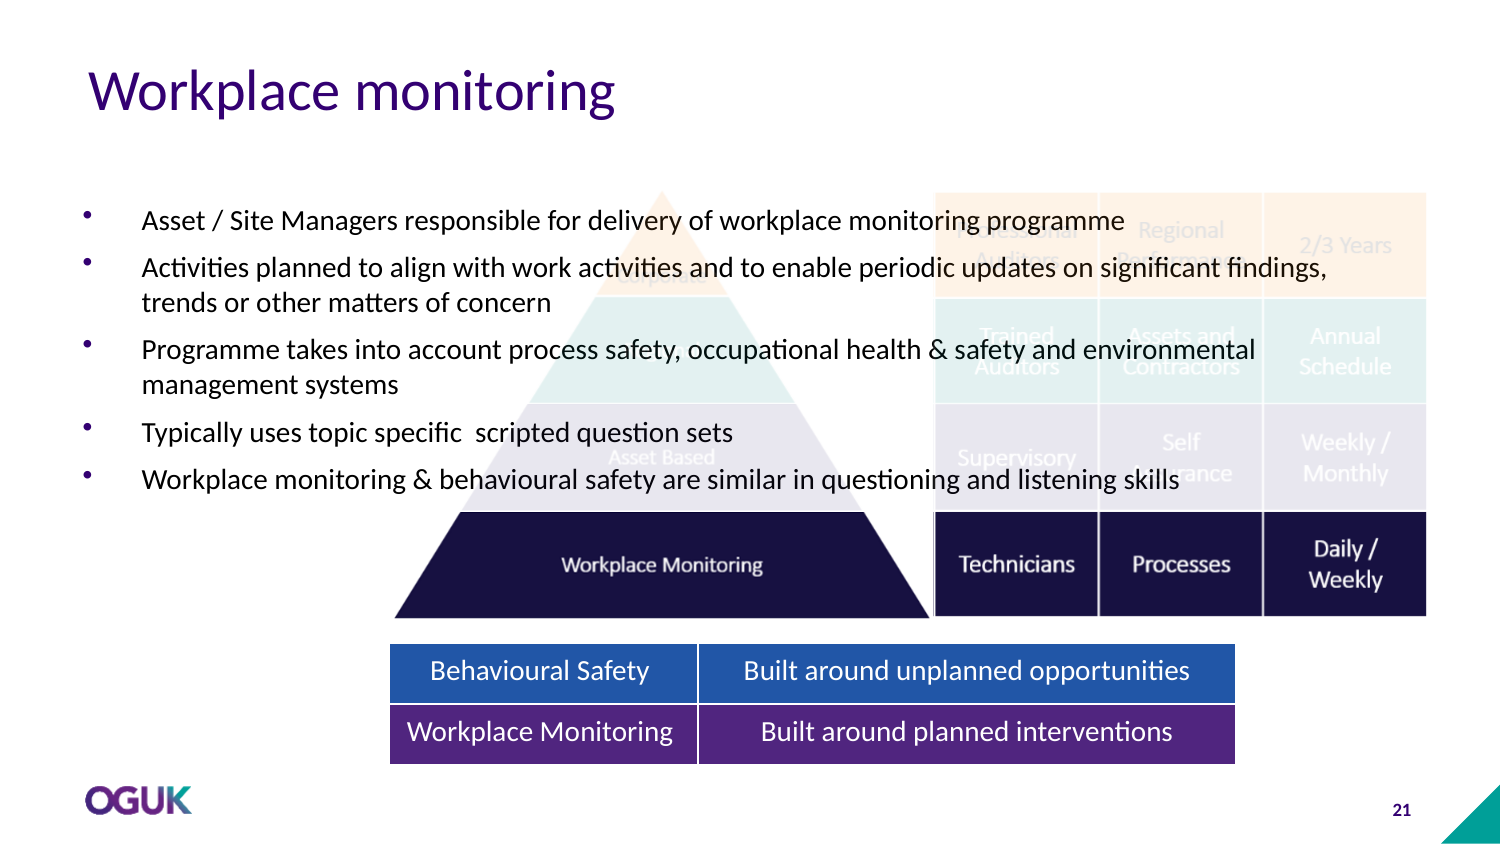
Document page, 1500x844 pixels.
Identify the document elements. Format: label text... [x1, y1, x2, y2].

table_header Behavioural Safety [390, 644, 697, 703]
slide_number 21 [1352, 800, 1412, 818]
picture [388, 189, 1431, 621]
table_cell Workplace Monitoring [390, 705, 697, 764]
title Workplace monitoring [88, 38, 1412, 145]
text_box [1439, 783, 1500, 844]
picture [76, 778, 200, 822]
list Asset / Site Managers responsible for delivery of workplace monitoring programme Activities planned to align with work activities and to enable periodic updates on significant findings, trends or other matters of concern Programme takes into account process safety, occupational health & safety and environmental management systems Typically uses topic specific scripted question sets Workplace monitoring & behavioural safety are similar in questioning and listening skills [82, 200, 388, 545]
table_header Built around unplanned opportunities [699, 644, 1235, 703]
table_cell Built around planned interventions [699, 705, 1235, 764]
